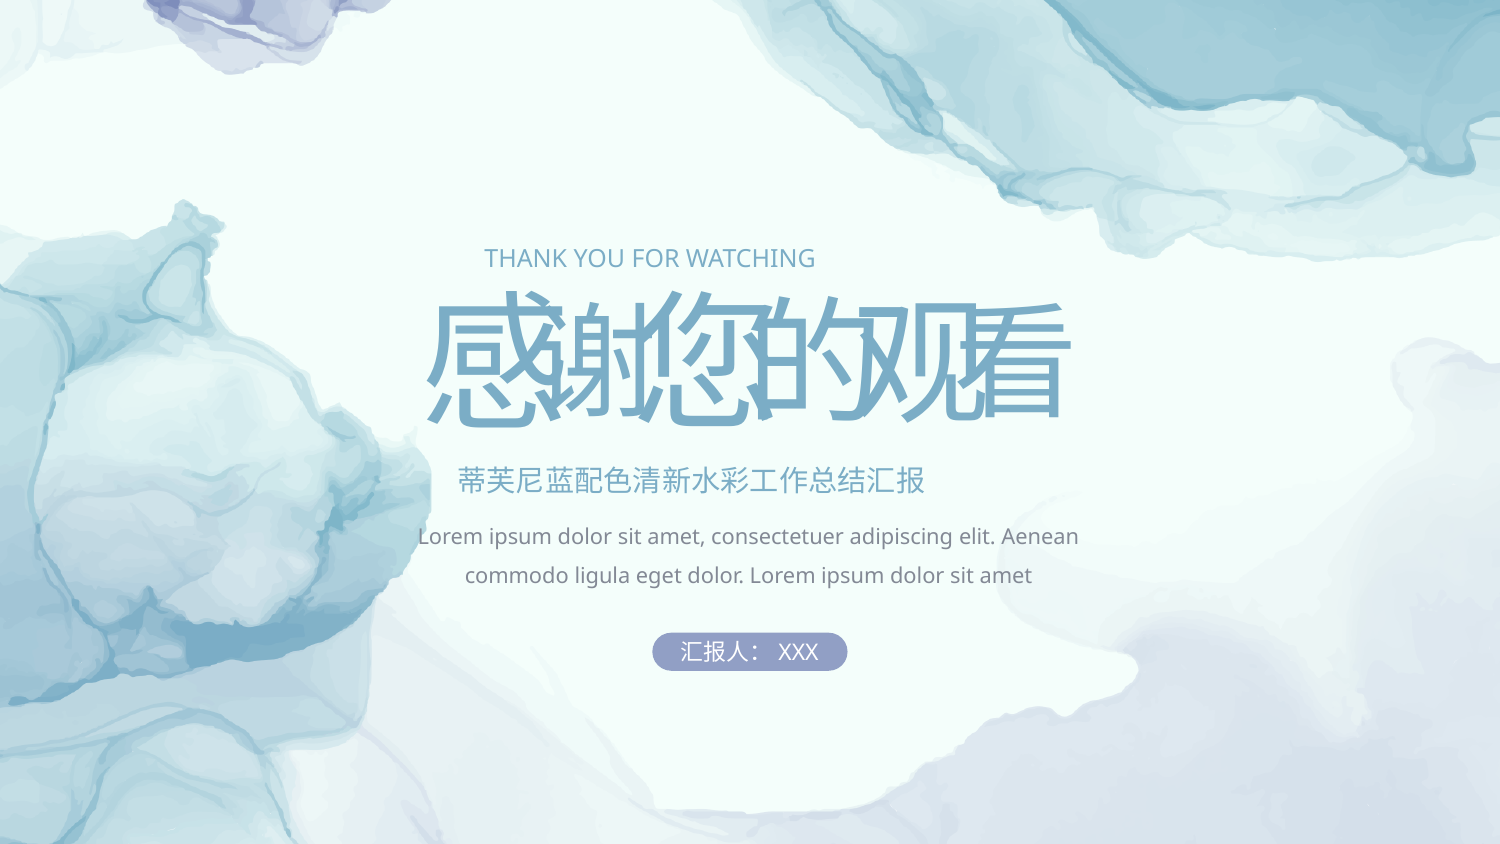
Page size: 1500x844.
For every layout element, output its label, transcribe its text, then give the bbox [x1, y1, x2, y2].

text_box 您 [616, 259, 797, 455]
text_box THANK YOU FOR WATCHING [469, 235, 1010, 275]
text_box 的 [731, 267, 838, 448]
text_box 汇报人：XXX [652, 632, 848, 671]
text_box 蒂芙尼蓝配色清新水彩工作总结汇报 [442, 455, 1058, 501]
text_box Lorem ipsum dolor sit amet, consectetuer adipiscing elit. Aenean commodo ligula eget dolor. Lorem ipsum dolor sit amet [393, 501, 1105, 596]
text_box 感 [405, 259, 586, 455]
text_box 观 [838, 267, 1006, 448]
picture [0, 0, 1500, 844]
text_box 看 [938, 275, 1096, 440]
text_box 谢 [517, 275, 616, 440]
